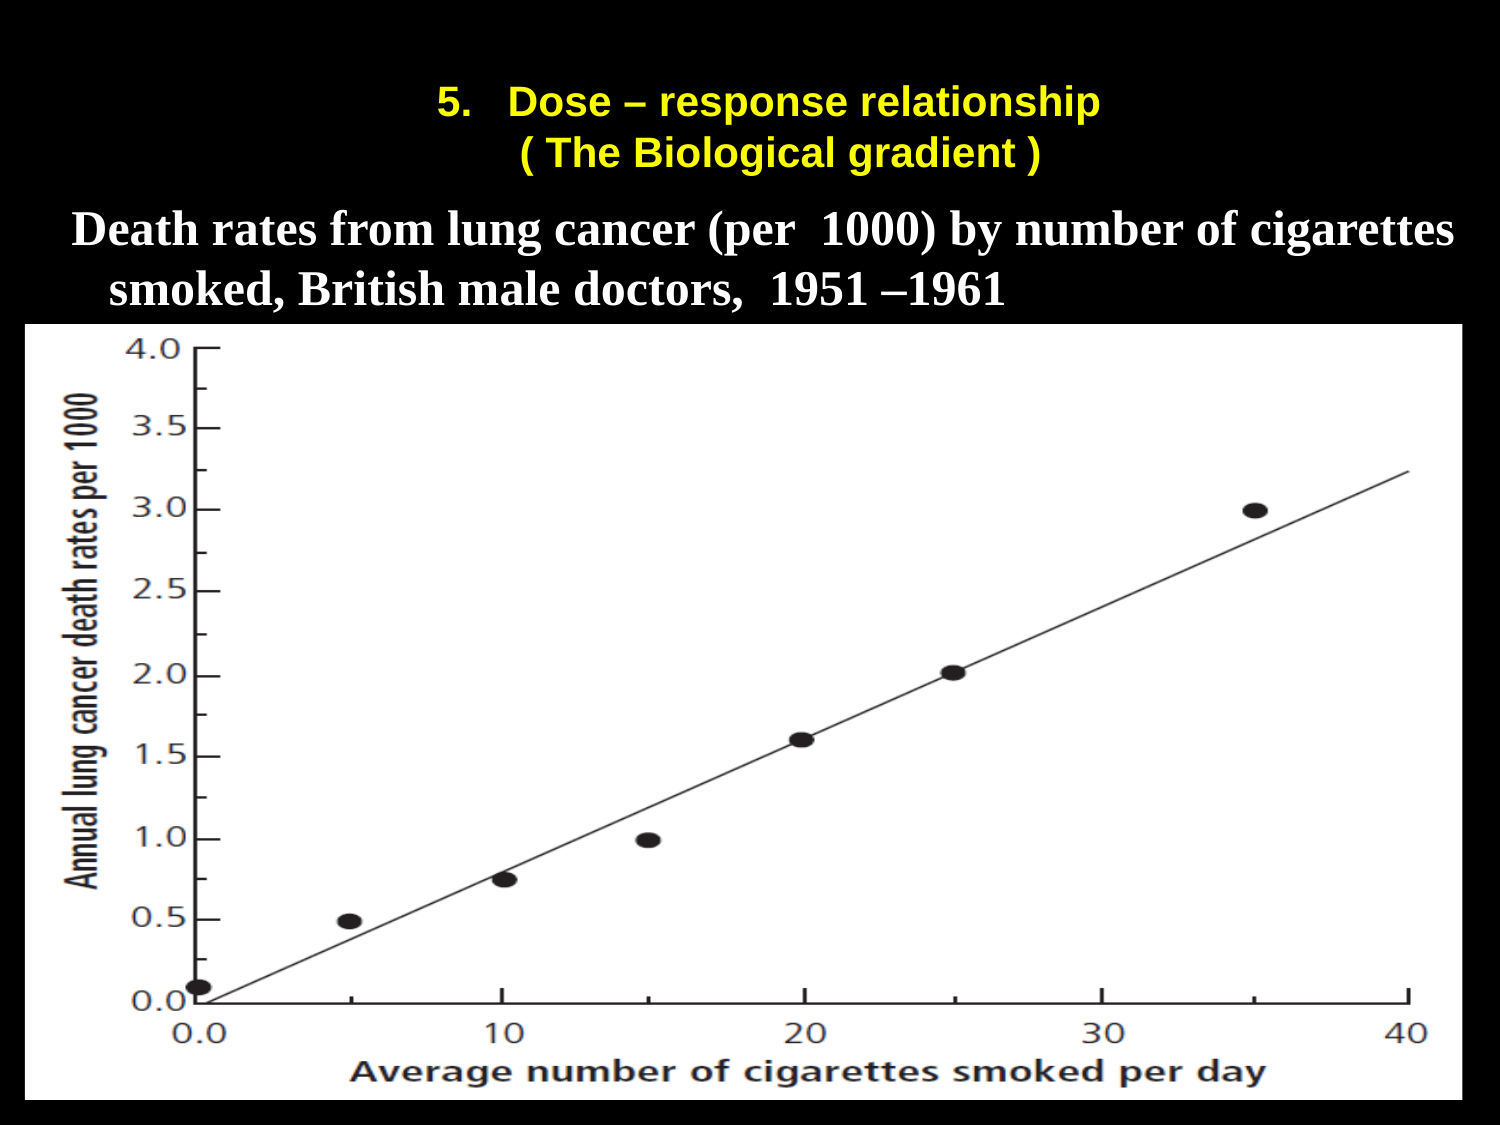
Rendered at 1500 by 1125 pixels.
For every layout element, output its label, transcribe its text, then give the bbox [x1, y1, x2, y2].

list Death rates from lung cancer (per 1000) by number of cigarettes smoked, British male doctors, 1951 –1961 [37, 187, 1500, 863]
title 5. Dose – response relationship ( The Biological gradient ) [112, 65, 1438, 187]
picture [24, 324, 1463, 1101]
